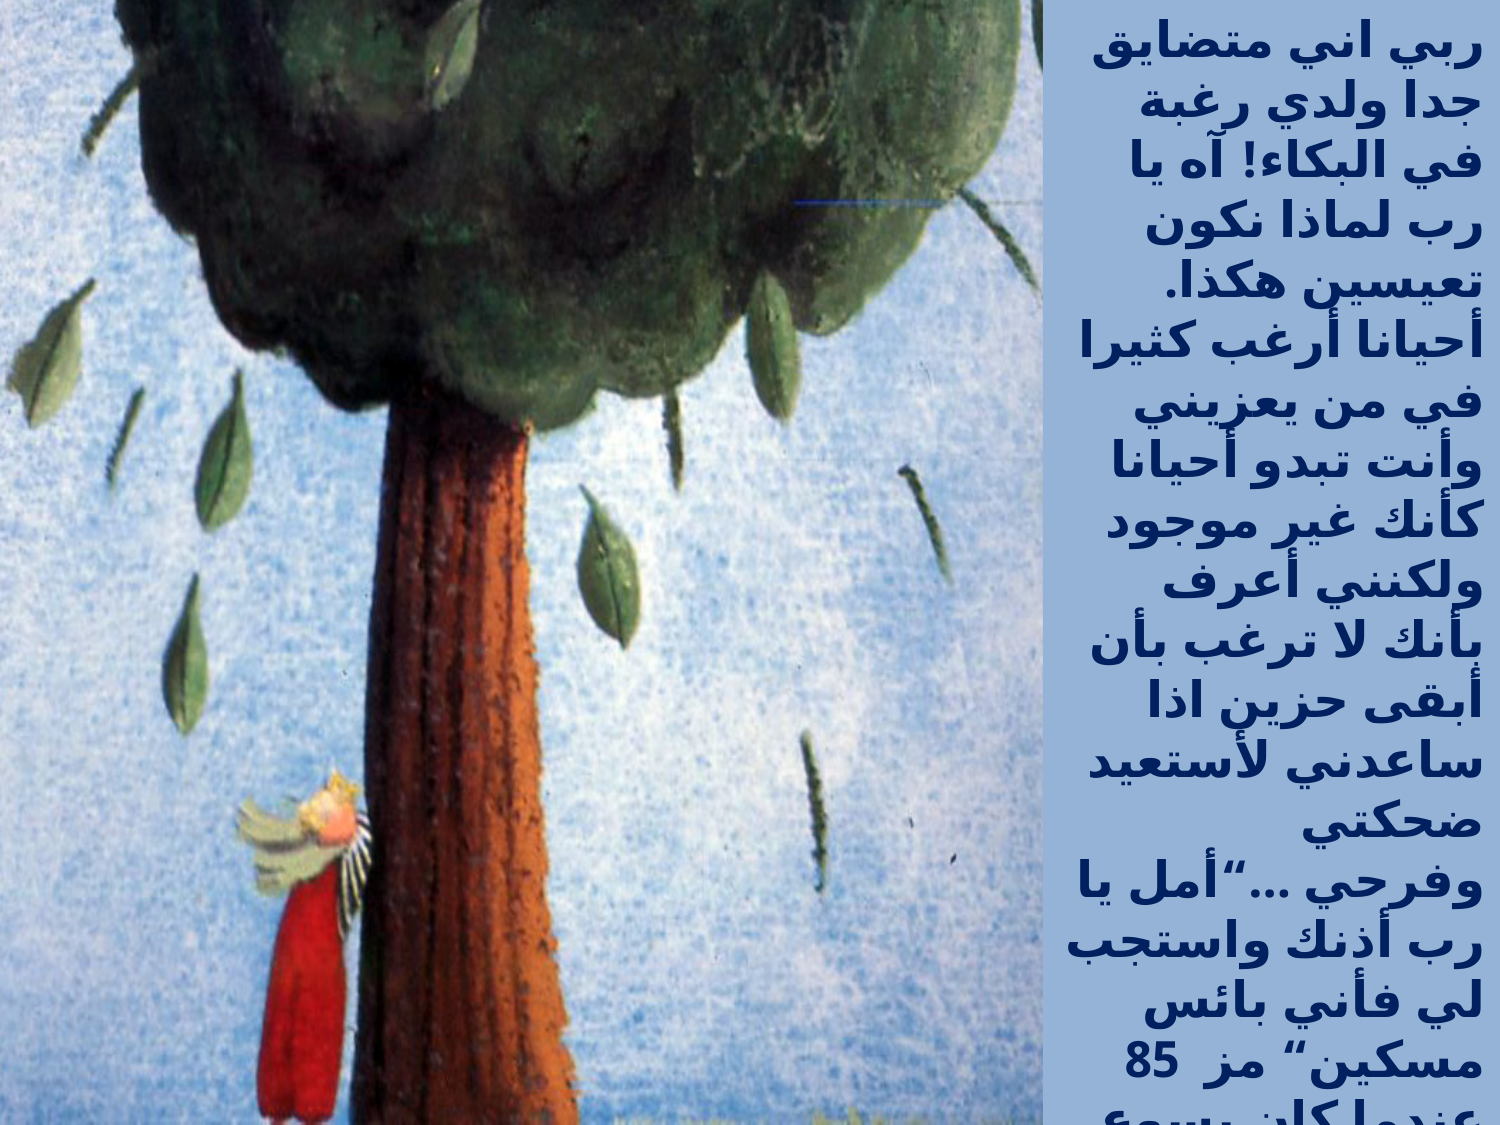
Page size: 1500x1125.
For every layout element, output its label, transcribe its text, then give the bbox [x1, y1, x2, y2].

text_box ربي اني متضايق جدا ولدي رغبة في البكاء! آه يا رب لماذا نكون تعيسين هكذا. أحيانا أرغب كثيرا في من يعزيني وأنت تبدو أحيانا كأنك غير موجود ولكنني أعرف بأنك لا ترغب بأن أبقى حزين اذا ساعدني لأستعيد ضحكتي وفرحي ...“أمل يا رب أذنك واستجب لي فأني بائس مسكين“ مز 85 عندما كان يسوع على الأرض فقد عانى الكثير من الأوقات في الحزن وبكى وفي أوقات حزنه صلى للآب [1068, 0, 1500, 1125]
picture [0, 0, 1067, 1125]
